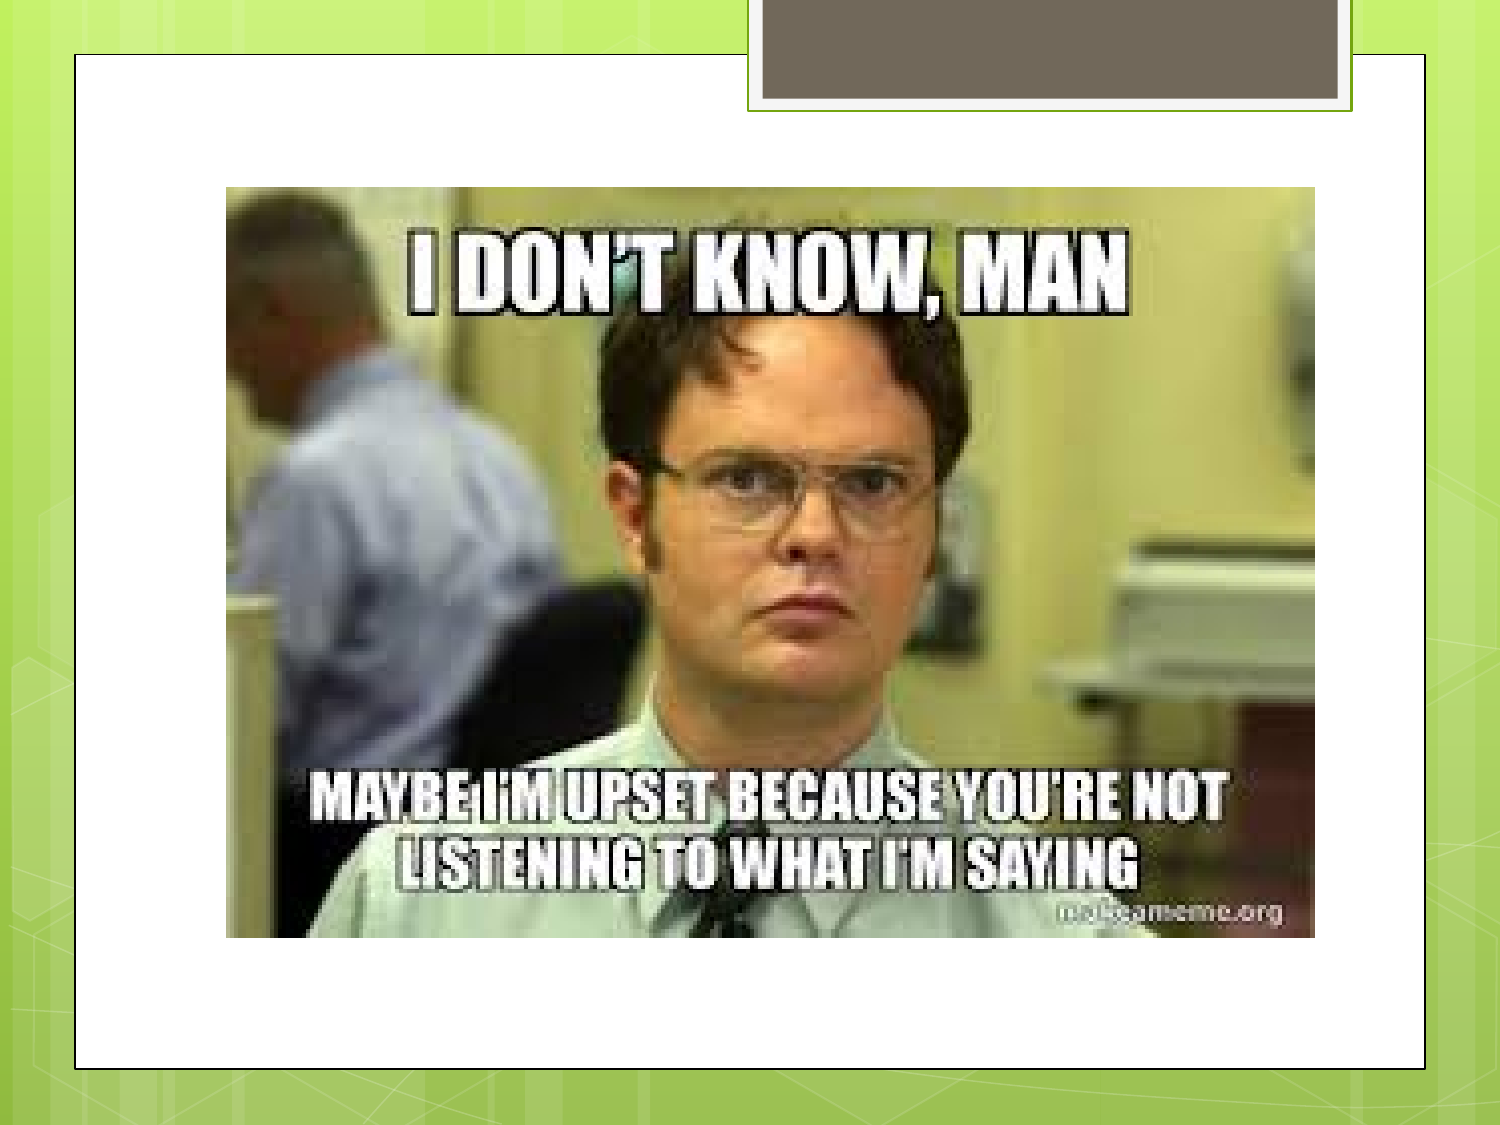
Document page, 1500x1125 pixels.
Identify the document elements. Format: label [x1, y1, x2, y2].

picture [225, 187, 1316, 938]
